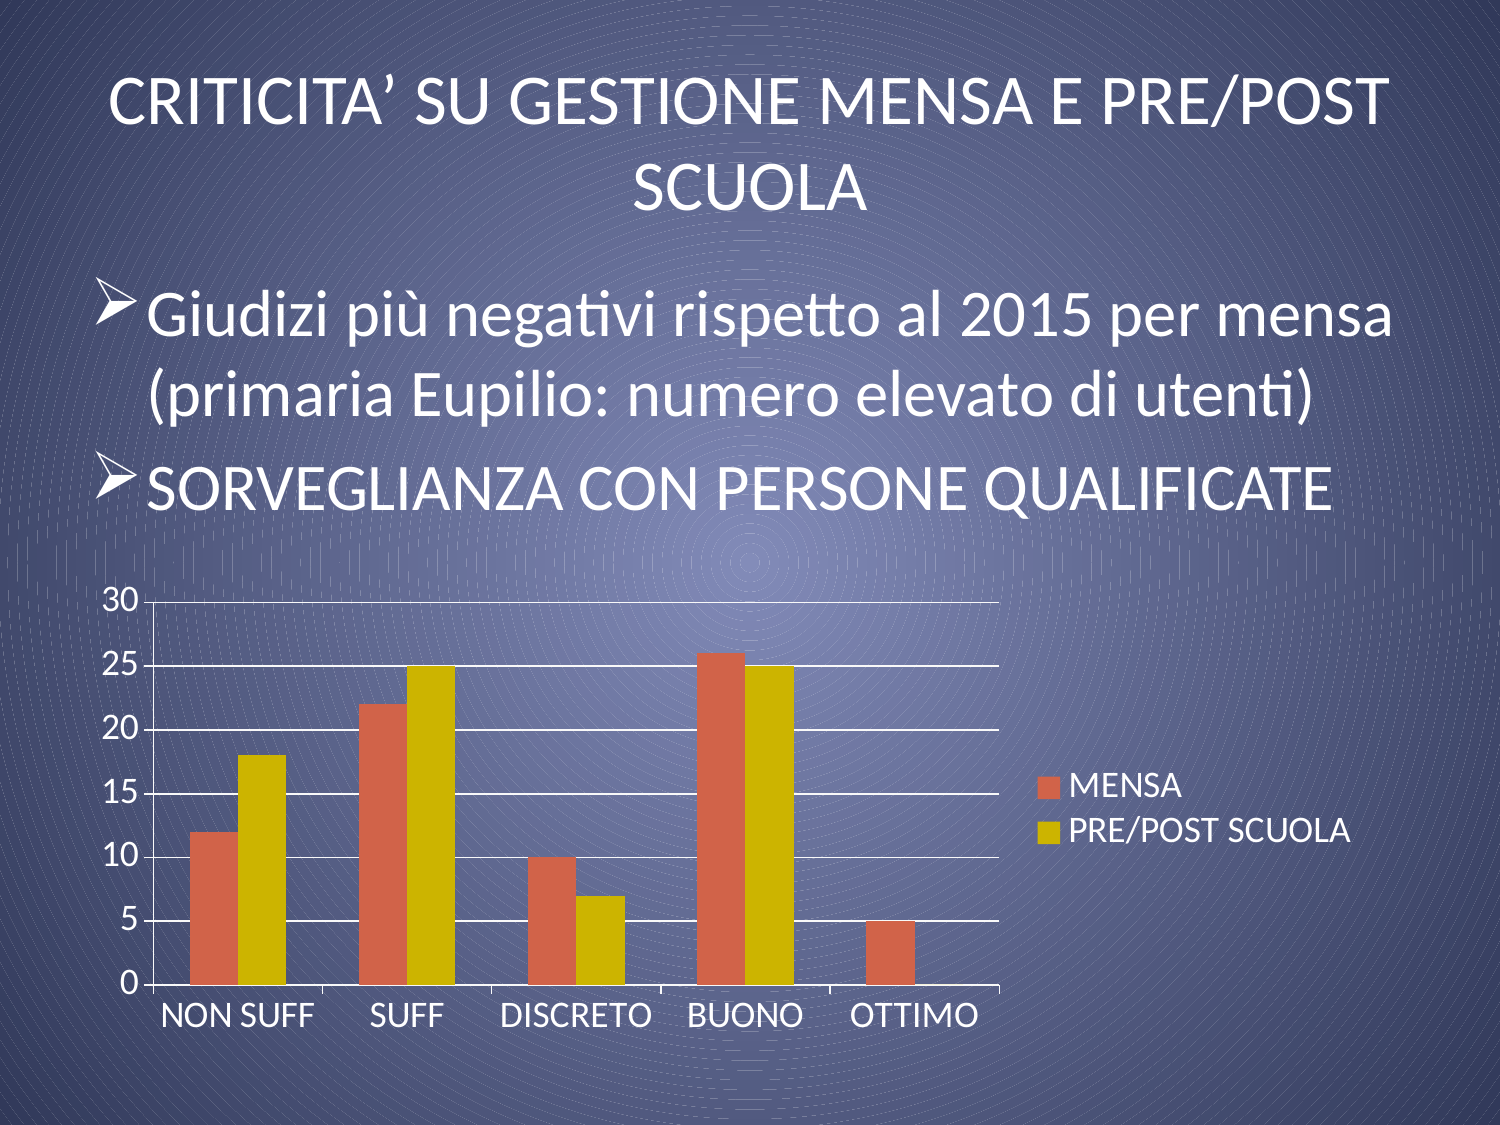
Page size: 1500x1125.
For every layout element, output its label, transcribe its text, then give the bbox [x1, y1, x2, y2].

list Giudizi più negativi rispetto al 2015 per mensa (primaria Eupilio: numero elevato di utenti) SORVEGLIANZA CON PERSONE QUALIFICATE [75, 262, 1425, 1047]
title CRITICITA’ SU GESTIONE MENSA E PRE/POST SCUOLA [75, 45, 1425, 233]
chart [74, 574, 1377, 1048]
